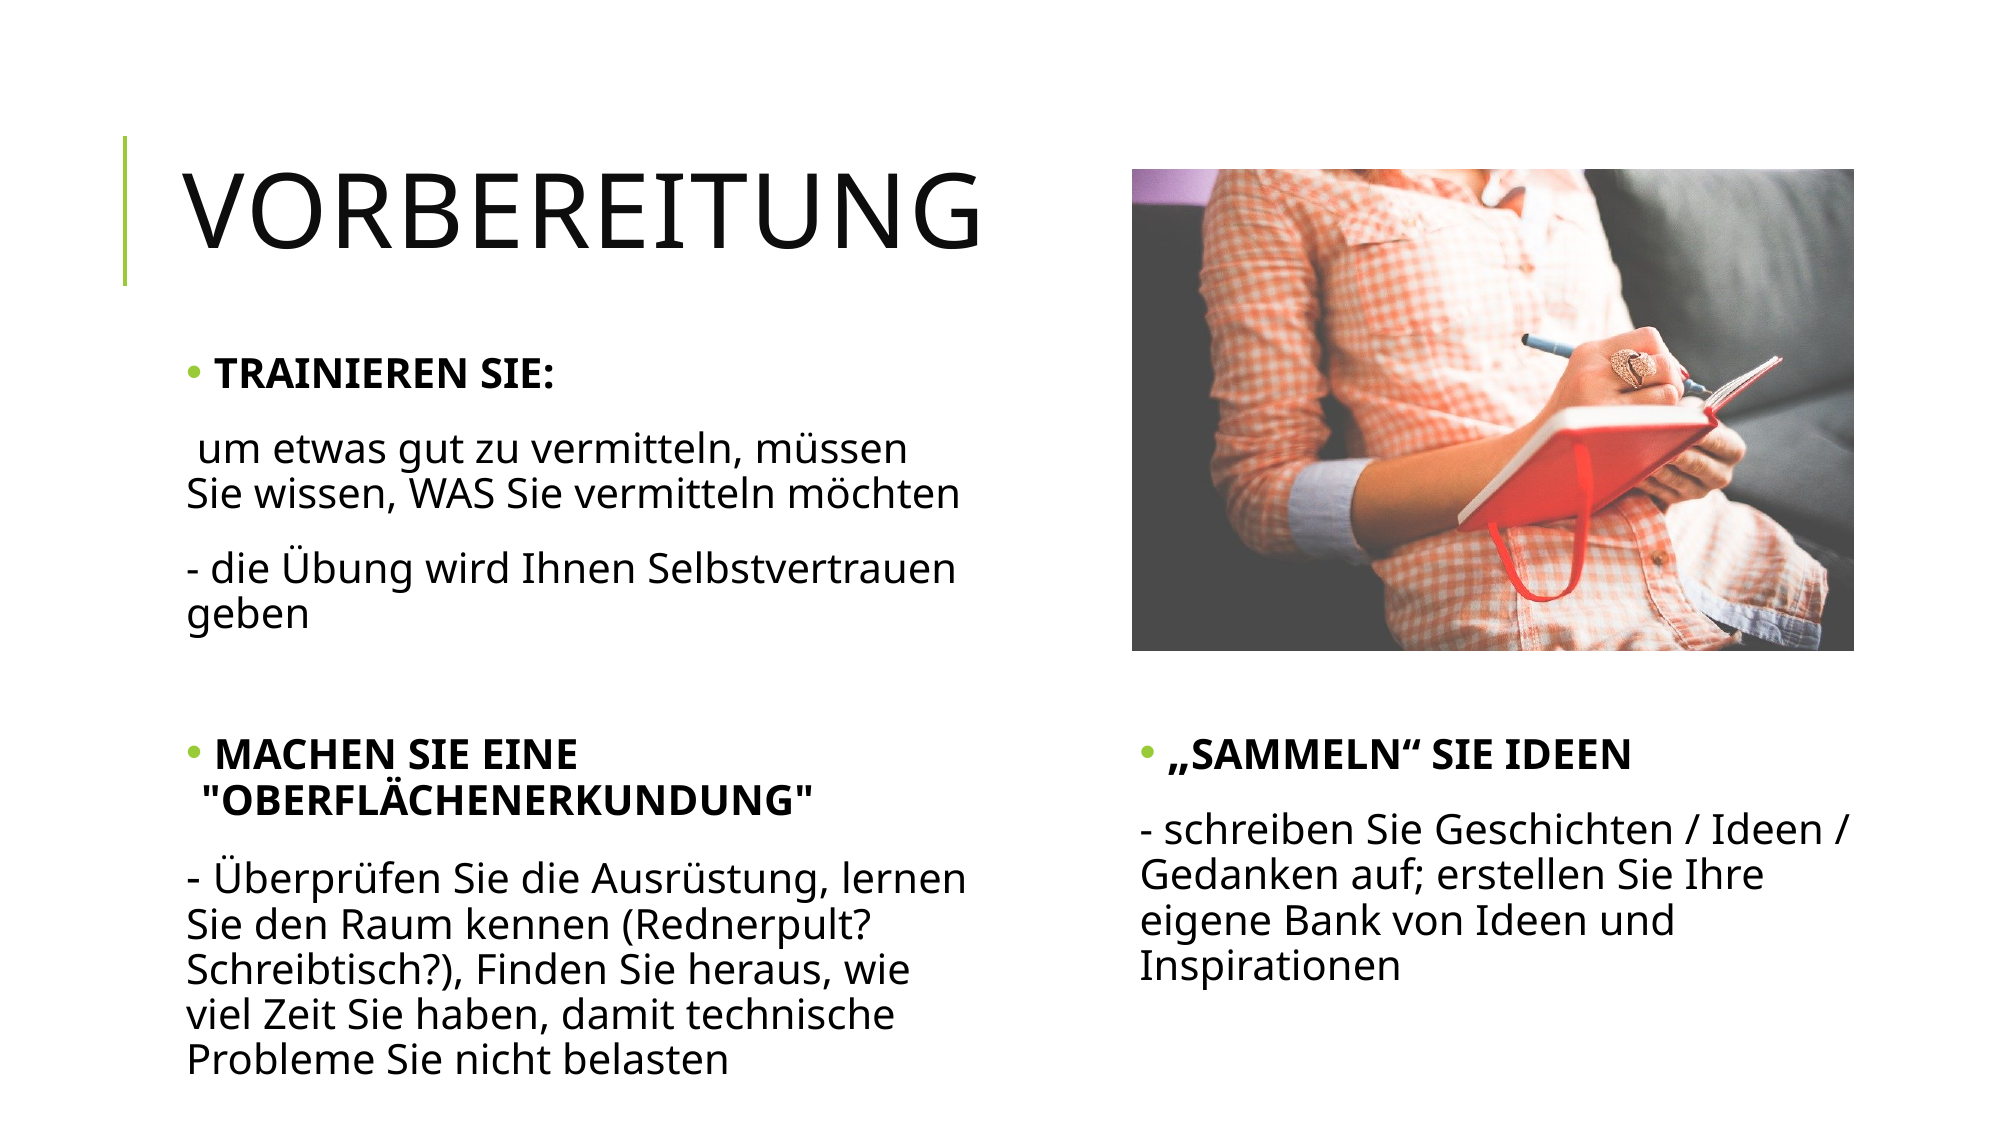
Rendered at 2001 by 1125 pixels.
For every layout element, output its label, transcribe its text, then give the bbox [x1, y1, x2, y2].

list TRAINIEREN SIE: um etwas gut zu vermitteln, müssen Sie wissen, WAS Sie vermitteln möchten - die Übung wird Ihnen Selbstvertrauen geben [178, 341, 978, 722]
text_box „SAMMELN“ SIE IDEEN - schreiben Sie Geschichten / Ideen / Gedanken auf; erstellen Sie Ihre eigene Bank von Ideen und Inspirationen [1132, 722, 1879, 1125]
title VORBEREITUNG [168, 96, 1763, 342]
text_box MACHEN SIE EINE "OBERFLÄCHENERKUNDUNG" - Überprüfen Sie die Ausrüstung, lernen Sie den Raum kennen (Rednerpult? Schreibtisch?), Finden Sie heraus, wie viel Zeit Sie haben, damit technische Probleme Sie nicht belasten [178, 722, 990, 1125]
picture [1131, 169, 1854, 652]
